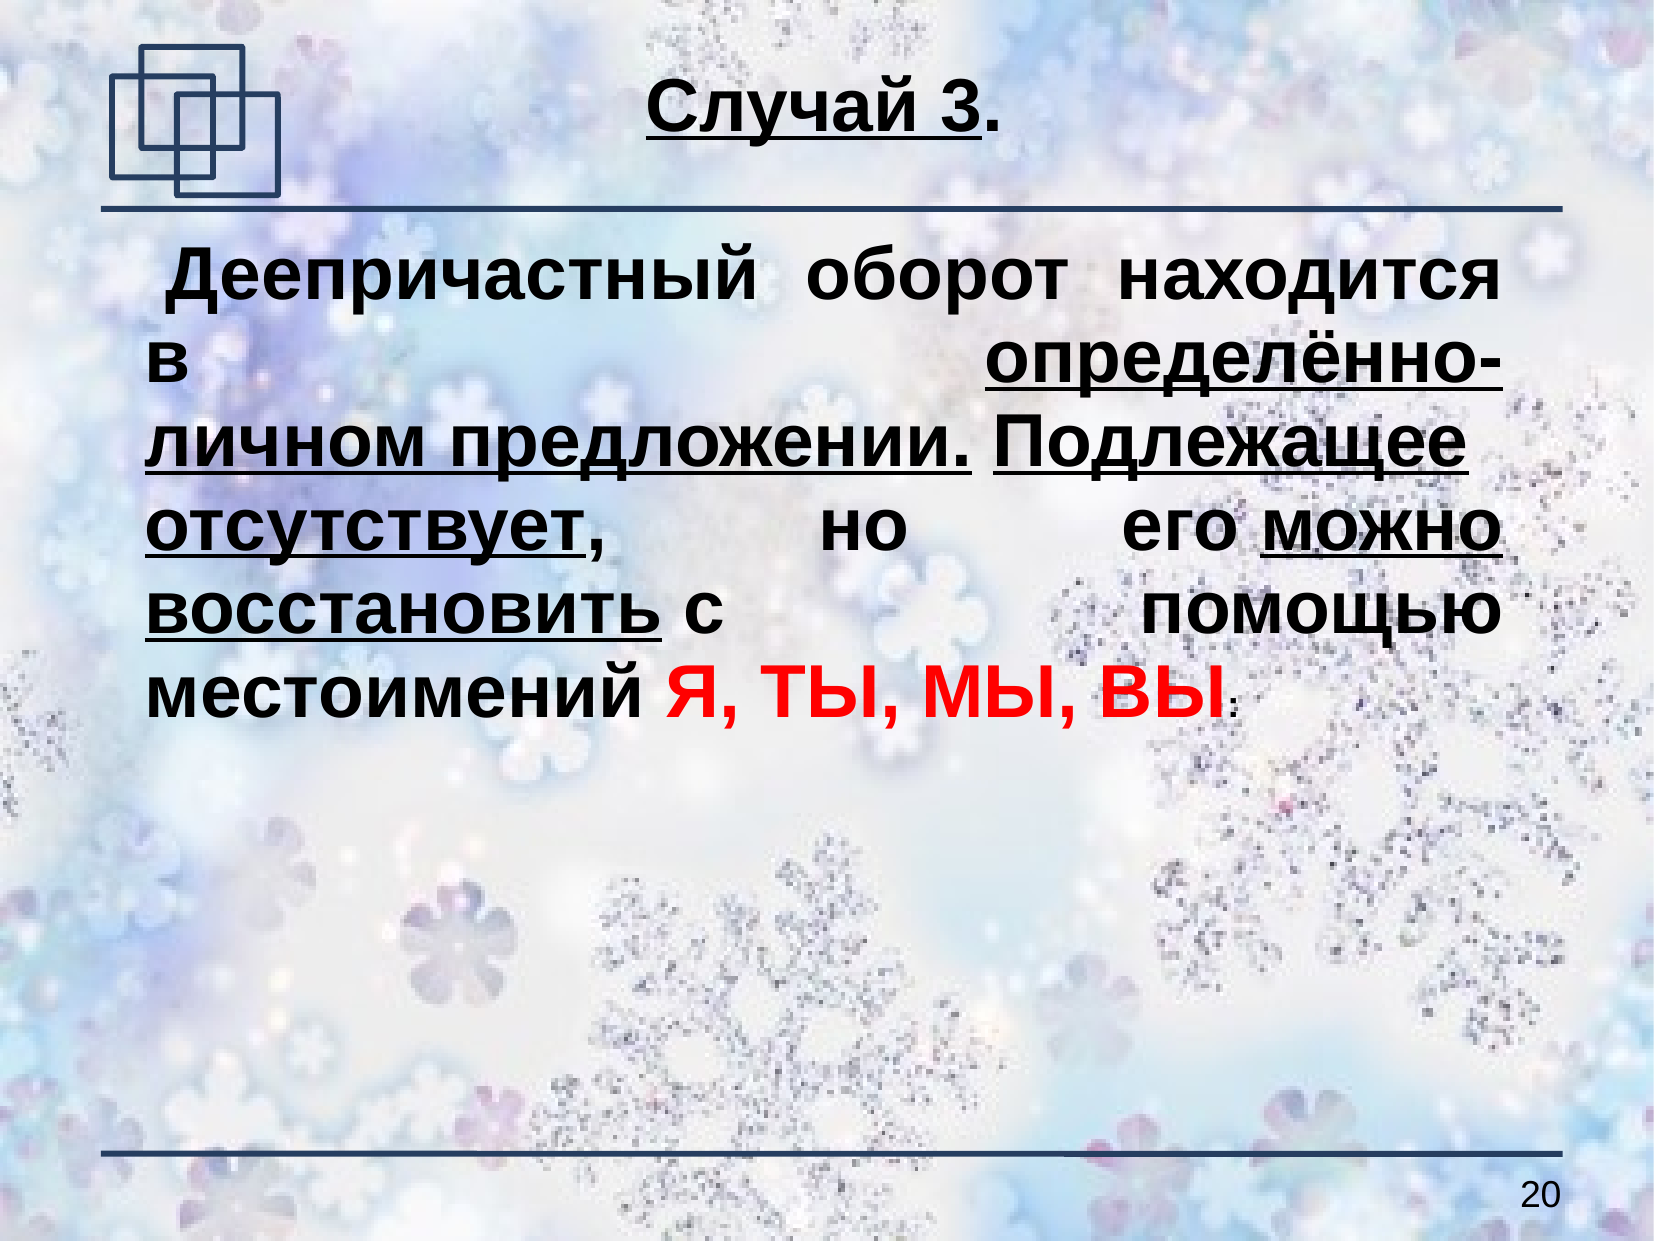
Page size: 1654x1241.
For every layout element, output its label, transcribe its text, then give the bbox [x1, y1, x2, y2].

text_box Случай 3. Деепричастный оборот находится в определённо-личном предложении. Подлежащее отсутствует, но его можно восстановить с помощью местоимений Я, ТЫ, МЫ, ВЫ: [130, 57, 1519, 742]
picture [0, 0, 1654, 1241]
